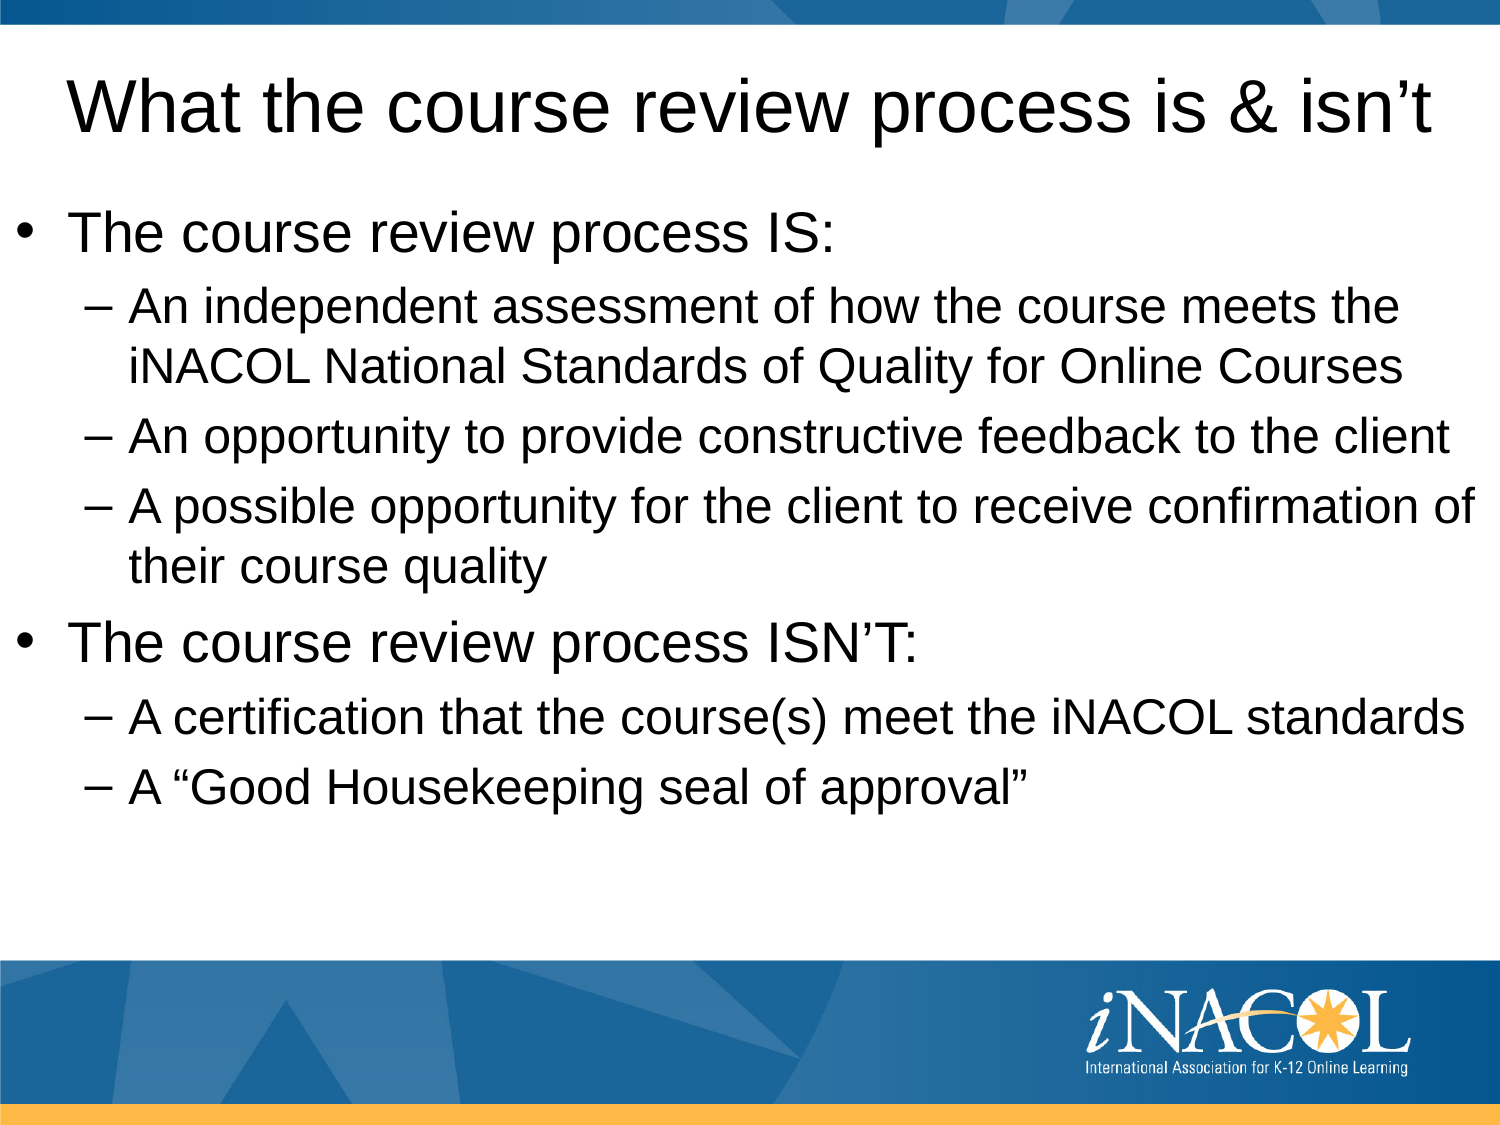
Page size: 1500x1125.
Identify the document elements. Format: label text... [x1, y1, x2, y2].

picture [0, 0, 1500, 50]
list The course review process IS: An independent assessment of how the course meets the iNACOL National Standards of Quality for Online Courses An opportunity to provide constructive feedback to the client A possible opportunity for the client to receive confirmation of their course quality The course review process ISN’T: A certification that the course(s) meet the iNACOL standards A “Good Housekeeping seal of approval” [0, 187, 1500, 938]
title What the course review process is & isn’t [0, 50, 1500, 187]
picture [0, 938, 1500, 1125]
